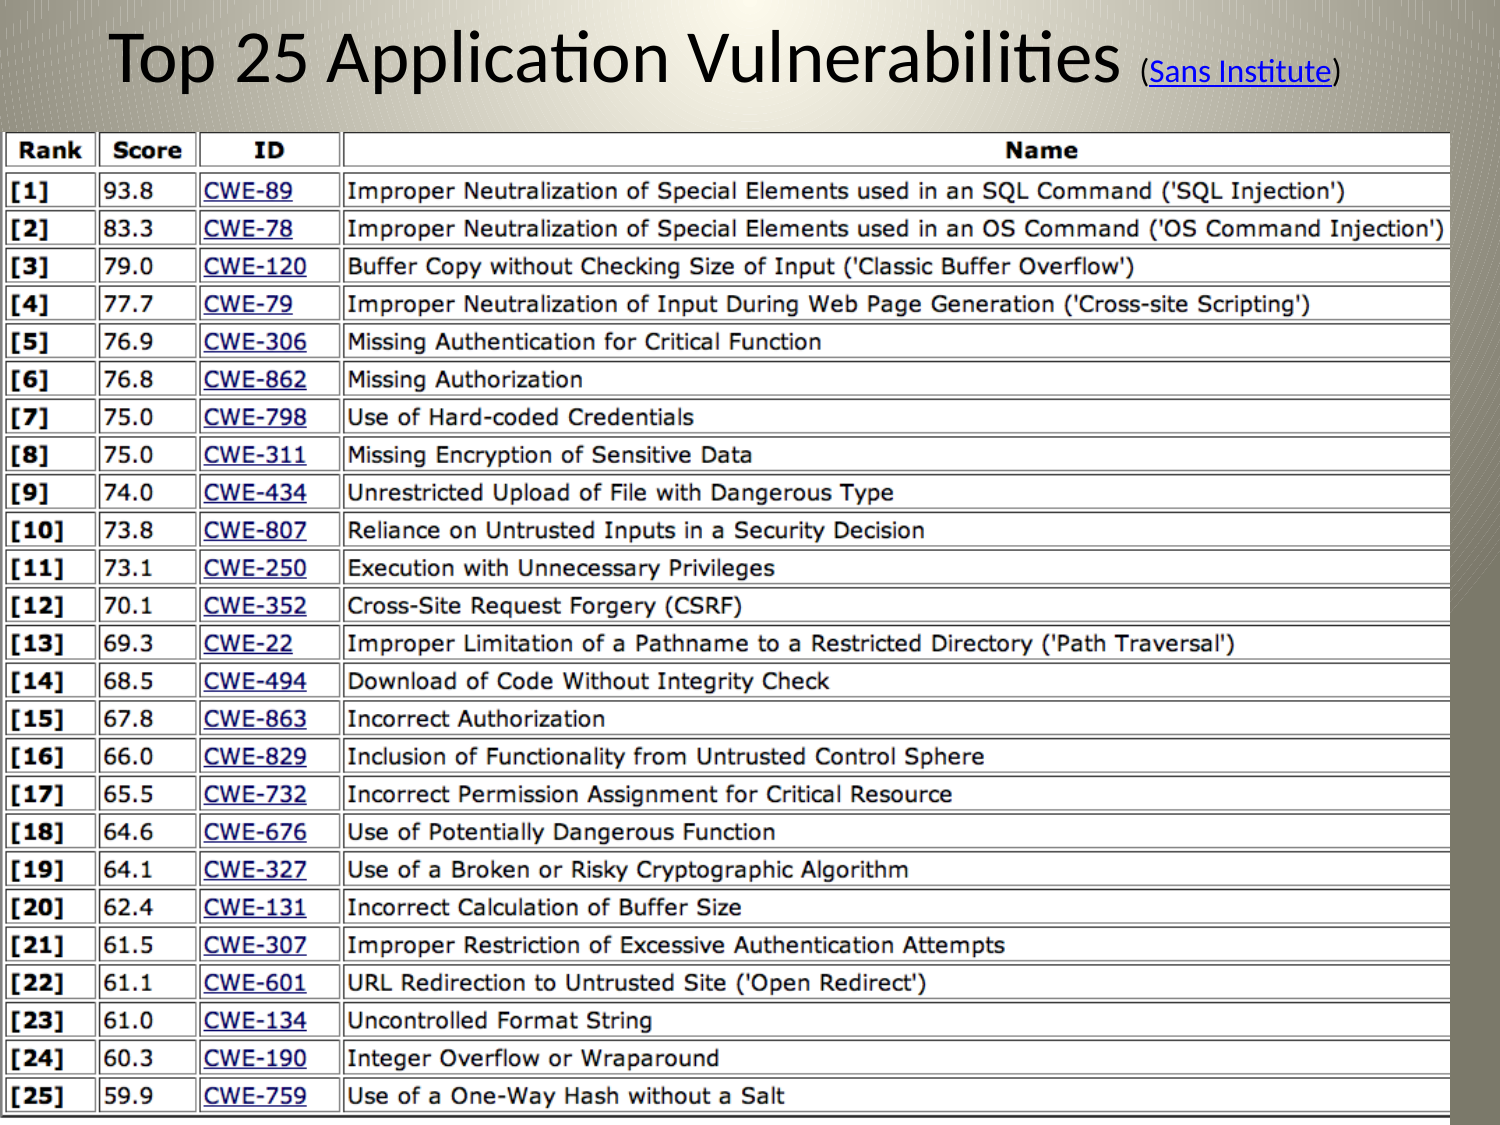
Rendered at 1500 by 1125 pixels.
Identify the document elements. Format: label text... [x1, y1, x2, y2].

title Top 25 Application Vulnerabilities (Sans Institute) [0, 0, 1450, 105]
picture [0, 132, 1451, 1125]
